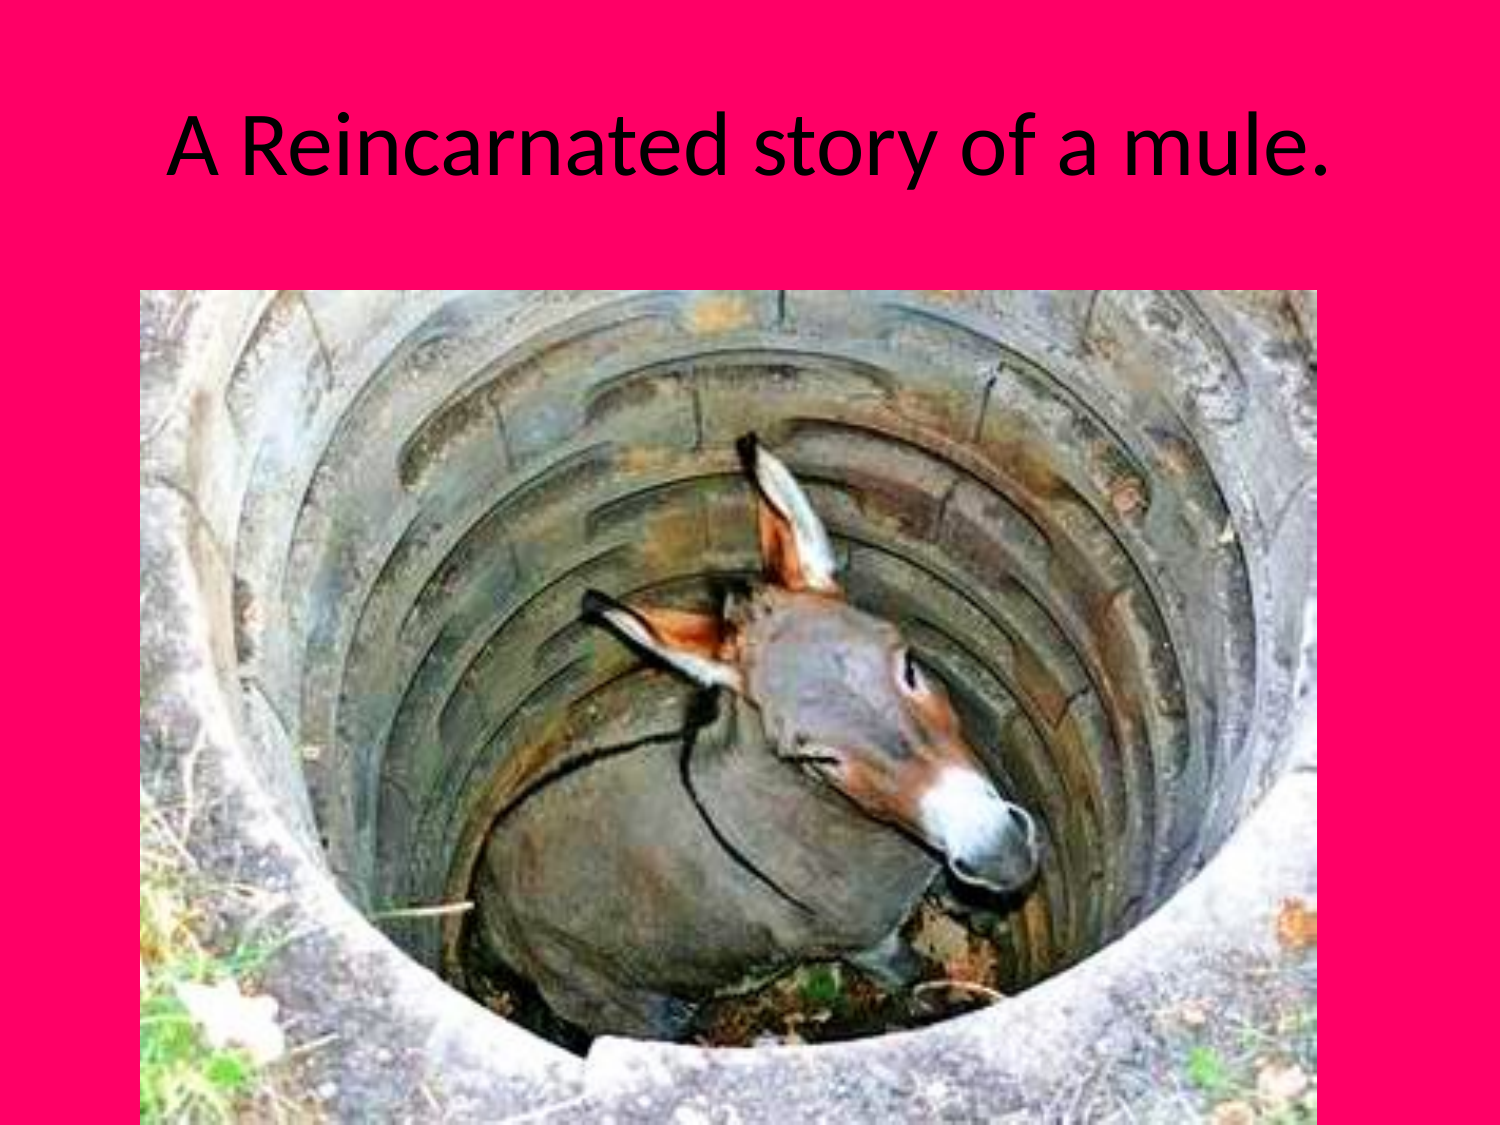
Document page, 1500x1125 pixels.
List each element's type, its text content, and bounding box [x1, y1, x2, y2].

title A Reincarnated story of a mule. [75, 45, 1425, 233]
picture [140, 290, 1317, 1125]
